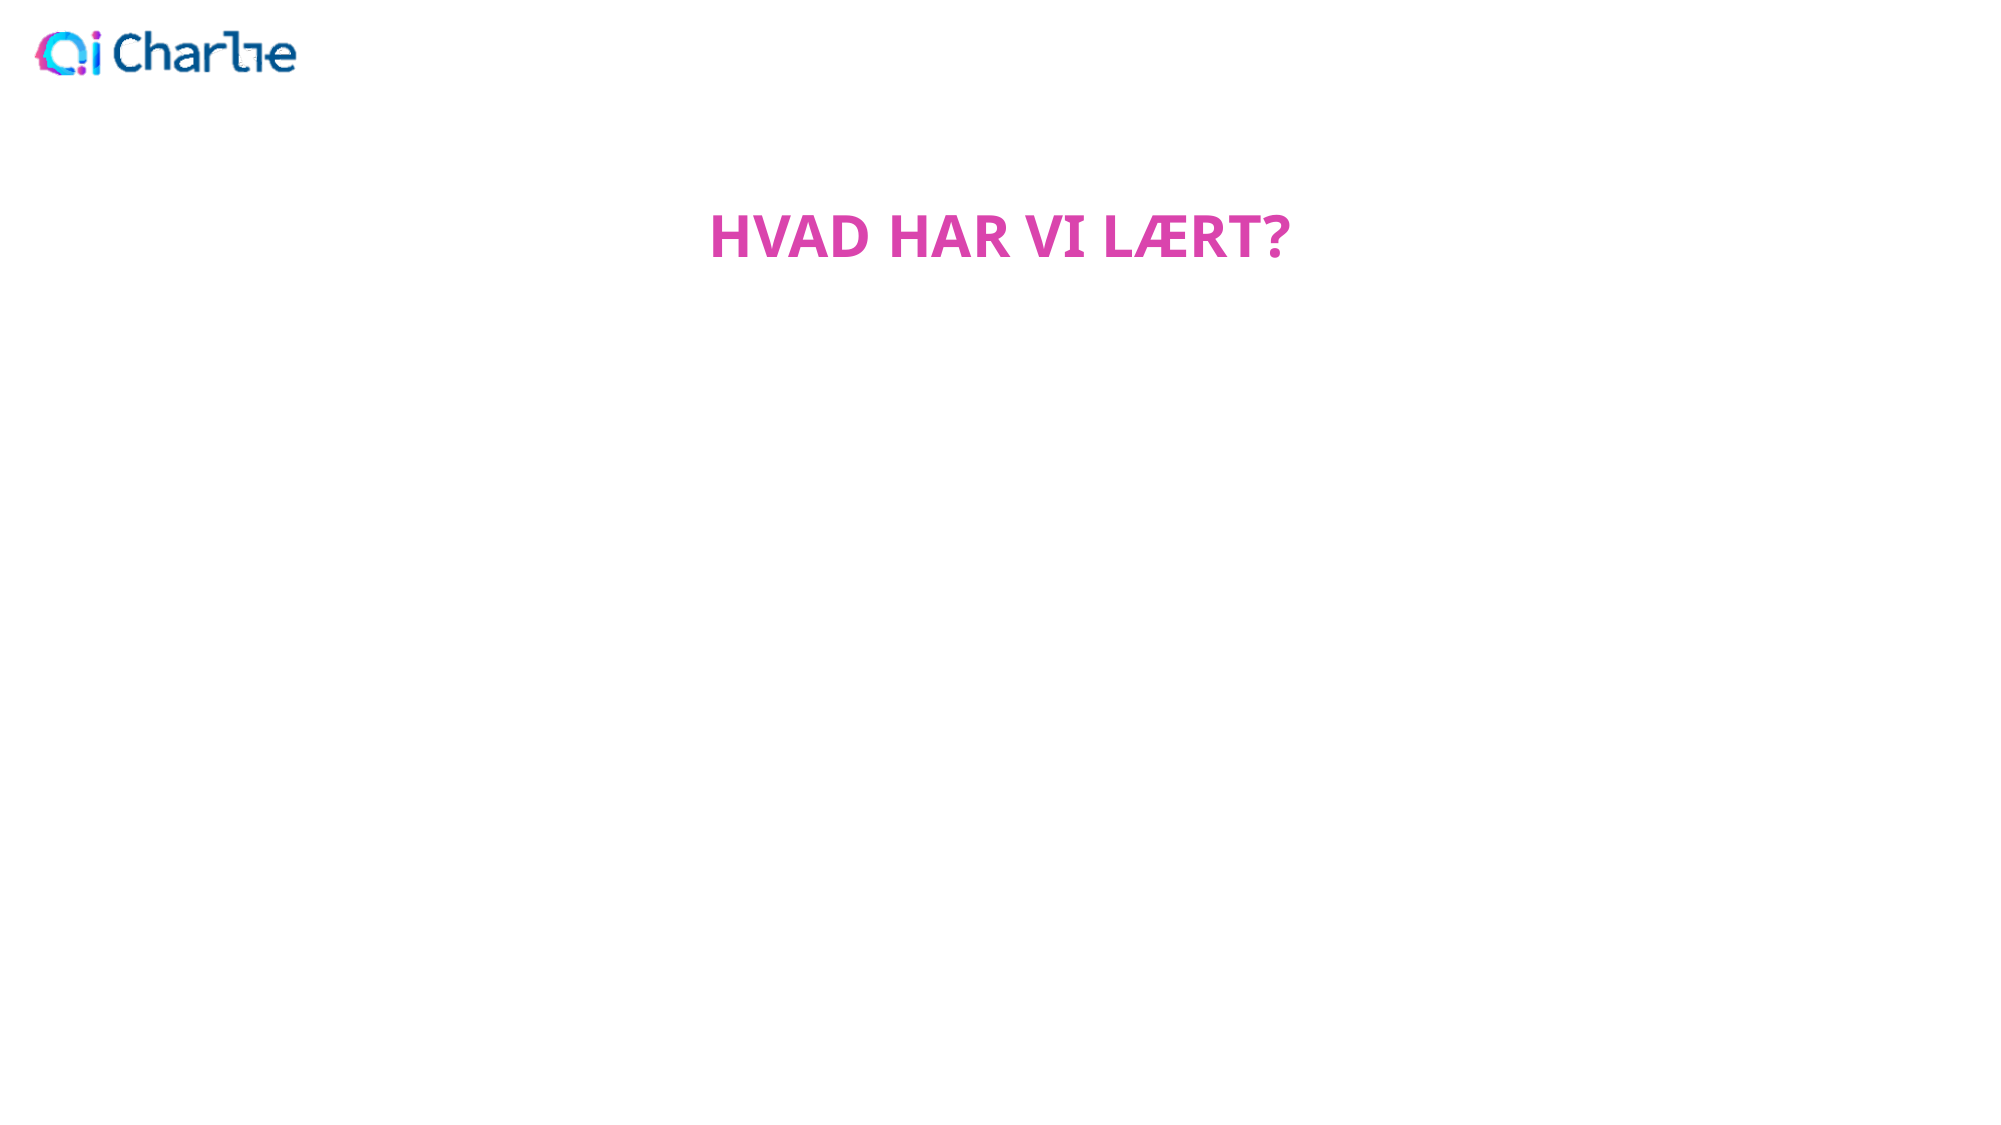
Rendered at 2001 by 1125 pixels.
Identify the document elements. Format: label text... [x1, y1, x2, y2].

picture [33, 28, 104, 76]
text_box HVAD HAR VI LÆRT? [0, 192, 2000, 347]
picture [107, 27, 303, 79]
